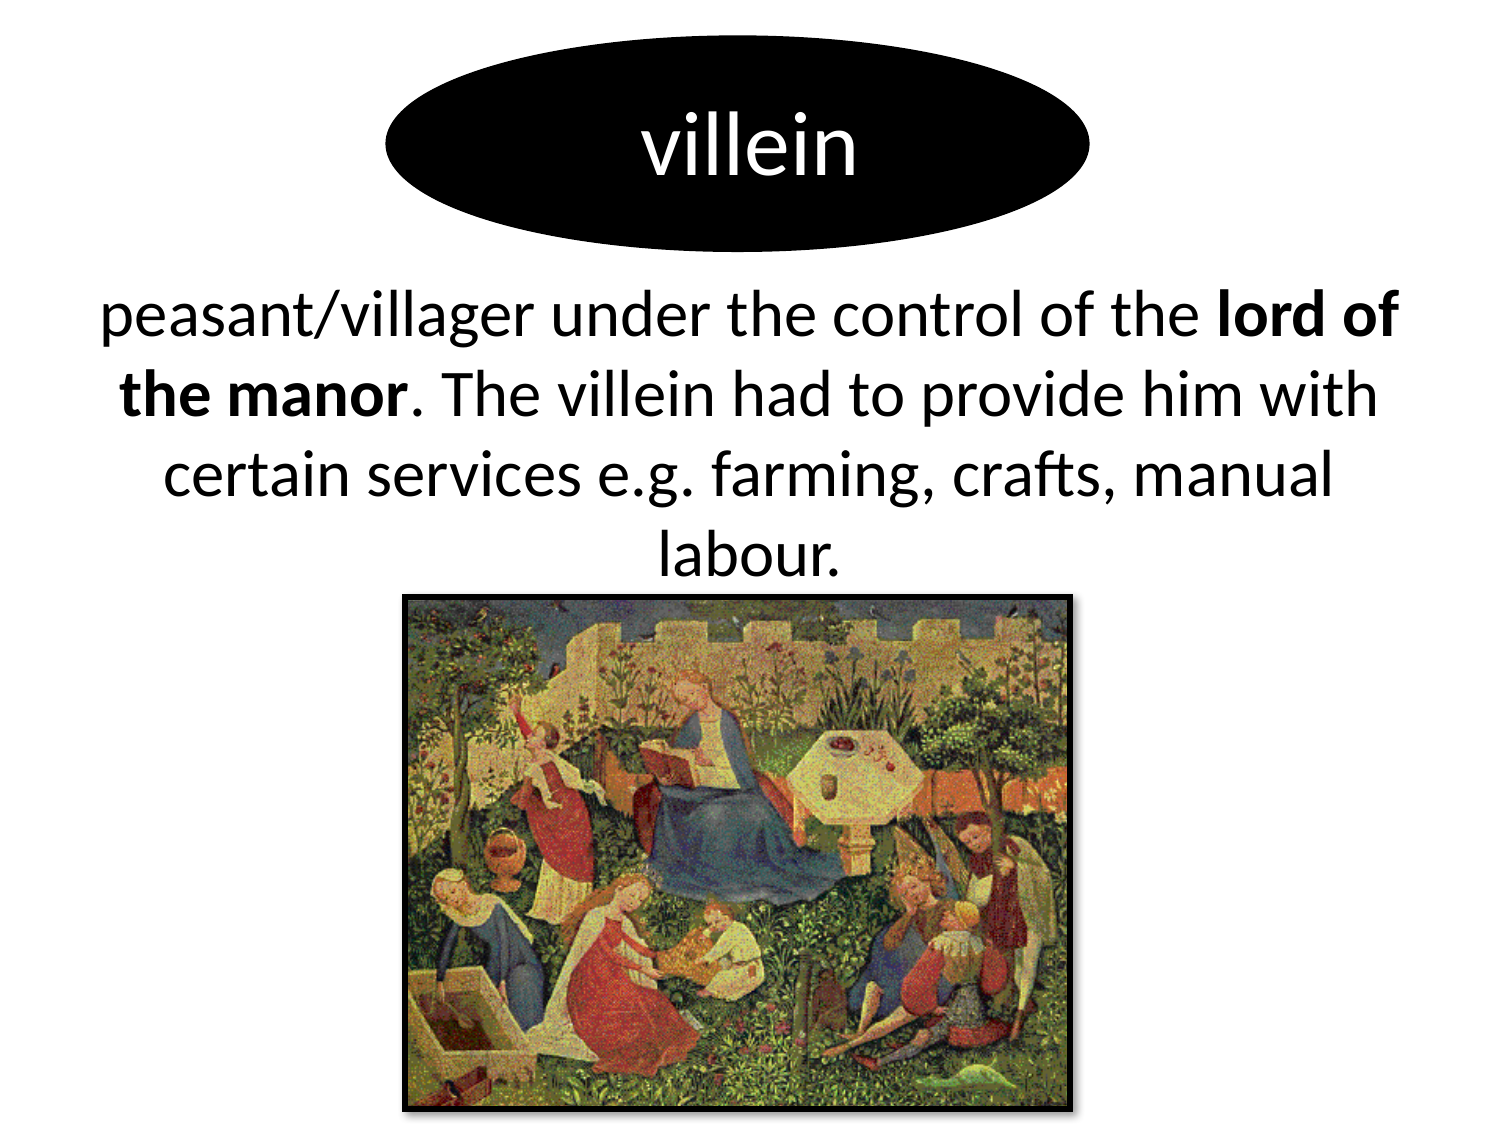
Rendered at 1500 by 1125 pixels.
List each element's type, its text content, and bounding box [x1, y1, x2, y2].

title villein [75, 45, 1425, 233]
text_box [591, 35, 884, 45]
text_box [537, 233, 938, 253]
list peasant/villager under the control of the lord of the manor. The villein had to provide him with certain services e.g. farming, crafts, manual labour. [75, 262, 1425, 1005]
picture [407, 599, 1068, 1107]
